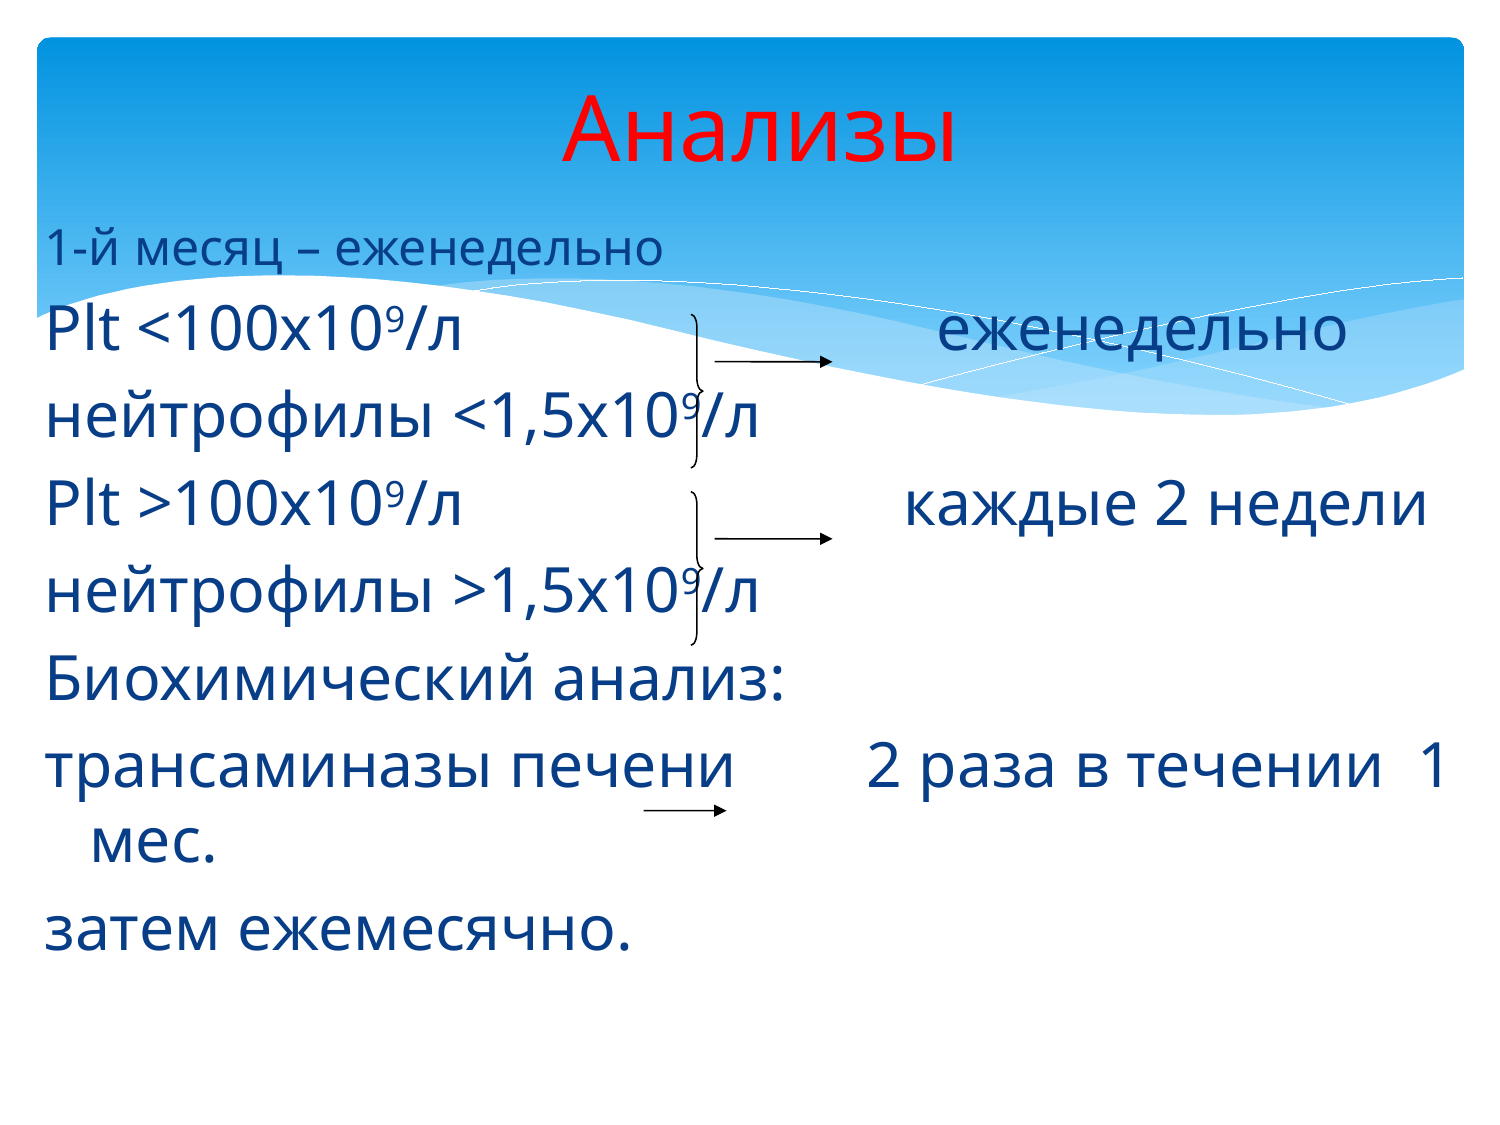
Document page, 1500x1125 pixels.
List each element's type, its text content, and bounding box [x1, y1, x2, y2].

text_box [714, 532, 833, 546]
text_box [714, 355, 833, 368]
text_box [690, 314, 703, 468]
title Анализы [123, 31, 1399, 219]
text_box [643, 804, 727, 817]
list 1-й месяц – еженедельно Plt <100x109/л еженедельно нейтрофилы <1,5x109/л Plt >100x109/л каждые 2 недели нейтрофилы >1,5x109/л Биохимический анализ: трансаминазы печени 2 раза в течении 1 мес. затем ежемесячно. [29, 208, 1471, 1083]
text_box [690, 491, 703, 646]
